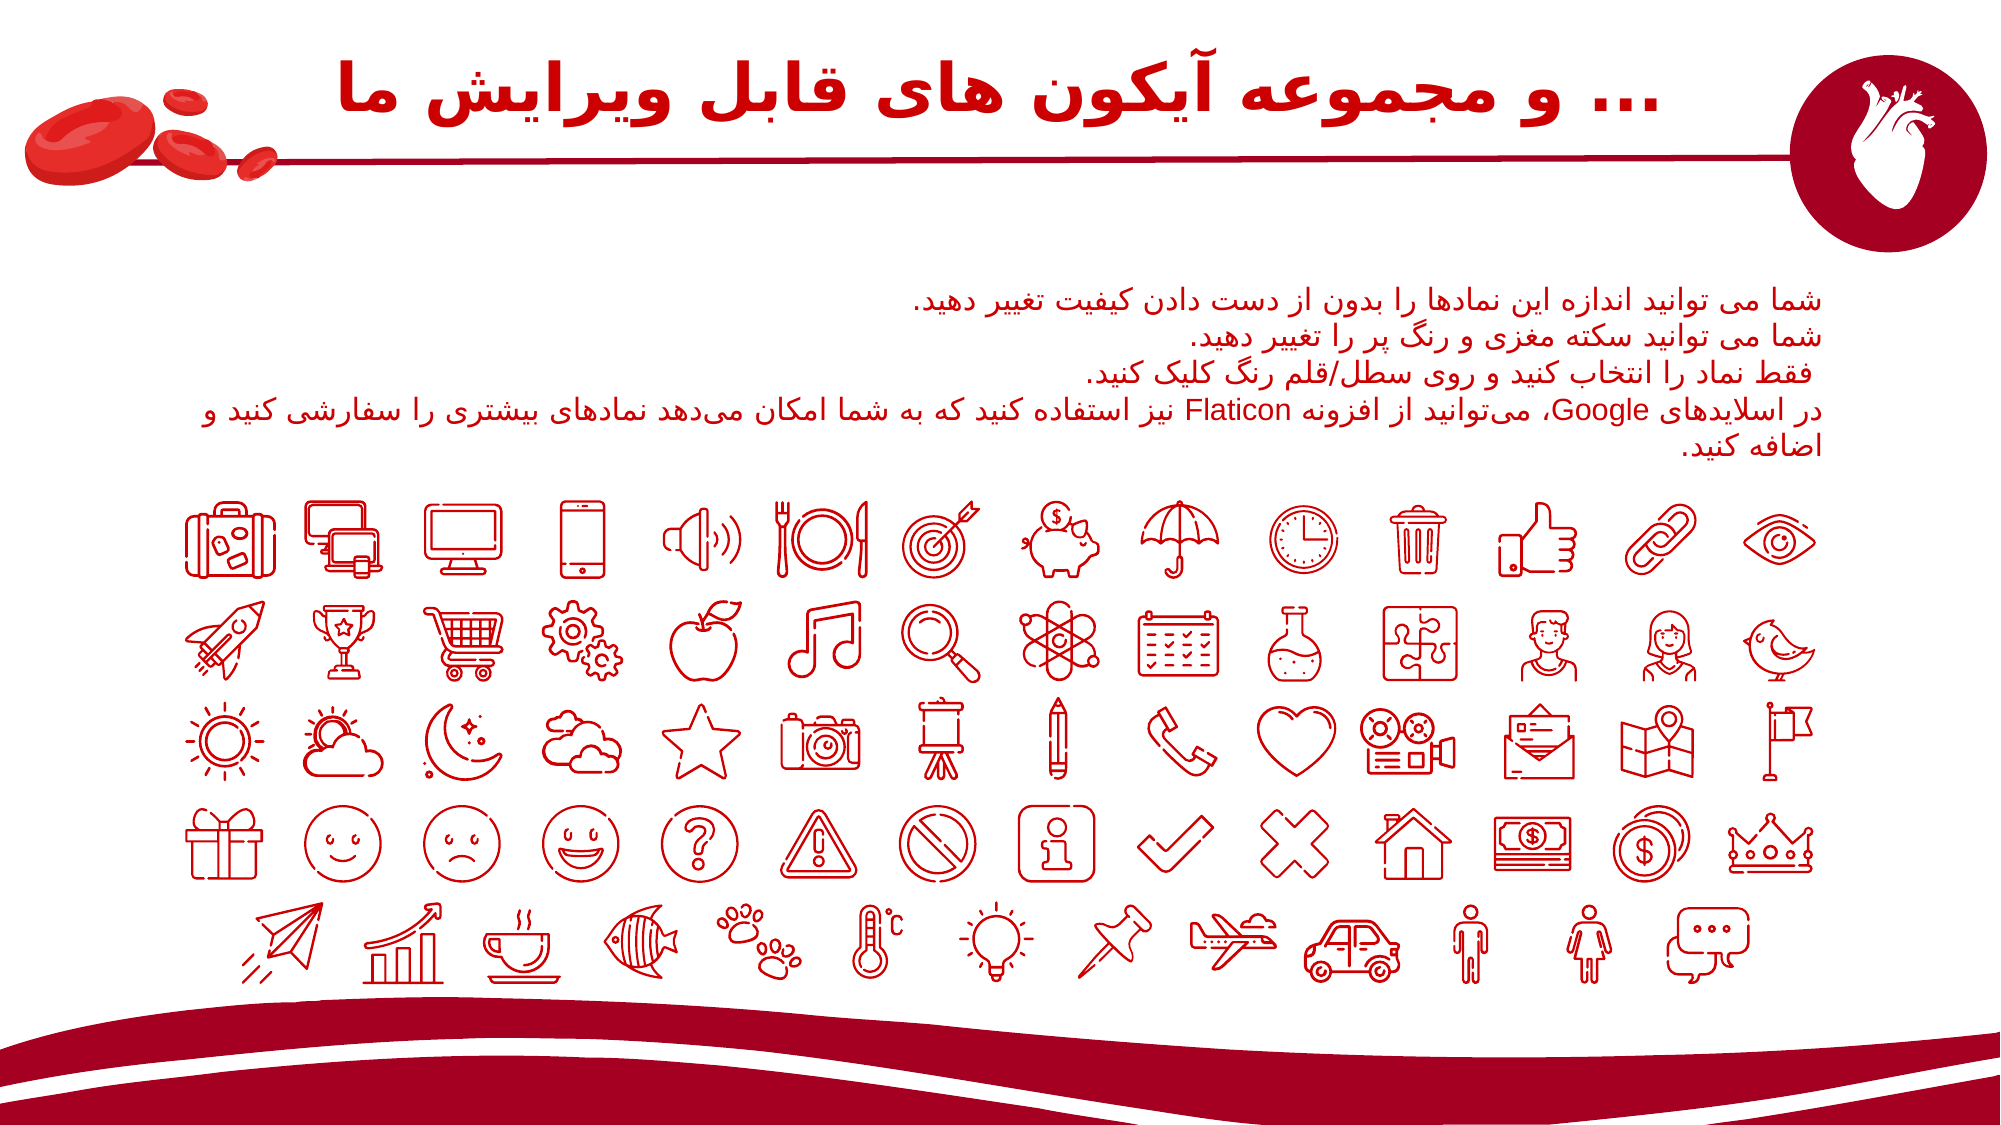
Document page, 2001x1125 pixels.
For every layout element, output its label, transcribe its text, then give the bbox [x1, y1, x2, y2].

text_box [1742, 619, 1816, 682]
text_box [1303, 919, 1401, 984]
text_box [898, 603, 982, 684]
text_box [1140, 500, 1220, 579]
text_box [1189, 912, 1278, 971]
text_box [1666, 906, 1750, 985]
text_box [361, 902, 445, 985]
text_box [304, 500, 384, 579]
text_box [1727, 812, 1814, 874]
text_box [423, 503, 503, 576]
text_box [1049, 696, 1068, 780]
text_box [1520, 609, 1578, 682]
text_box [660, 804, 739, 884]
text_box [1261, 606, 1325, 682]
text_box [1136, 814, 1215, 874]
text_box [422, 804, 502, 883]
text_box [185, 808, 264, 880]
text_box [1620, 704, 1695, 779]
text_box [1374, 807, 1453, 880]
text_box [312, 604, 376, 680]
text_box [716, 903, 803, 981]
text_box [482, 908, 562, 985]
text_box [1017, 804, 1096, 883]
text_box شما می توانید اندازه این نمادها را بدون از دست دادن کیفیت تغییر دهید. شما می توانید سکته مغزی و رنگ پر را تغییر دهید. فقط نماد را انتخاب کنید و روی سطل/قلم رنگ کلیک کنید. در اسلایدهای Google، می‌توانید از افزونه Flaticon نیز استفاده کنید که به شما امکان می‌دهد نمادهای بیشتری را سفارشی کنید و اضافه کنید. [156, 259, 1844, 427]
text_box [184, 500, 277, 580]
text_box [1147, 706, 1218, 777]
text_box [1762, 701, 1813, 782]
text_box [1453, 904, 1489, 985]
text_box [422, 703, 504, 782]
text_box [852, 904, 904, 980]
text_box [1498, 501, 1578, 578]
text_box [559, 499, 606, 580]
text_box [1611, 804, 1694, 883]
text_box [660, 703, 742, 780]
text_box [902, 500, 981, 579]
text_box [1389, 504, 1448, 575]
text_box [422, 606, 505, 682]
text_box [542, 709, 623, 774]
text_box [1259, 808, 1330, 880]
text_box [1642, 610, 1697, 682]
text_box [1256, 705, 1337, 778]
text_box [241, 901, 324, 985]
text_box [1742, 513, 1817, 566]
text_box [603, 904, 679, 980]
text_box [184, 701, 265, 782]
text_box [1357, 707, 1456, 775]
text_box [787, 600, 862, 679]
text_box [302, 705, 385, 778]
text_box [1018, 600, 1102, 682]
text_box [1137, 610, 1220, 677]
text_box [1503, 703, 1575, 780]
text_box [774, 500, 868, 579]
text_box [1493, 816, 1572, 872]
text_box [183, 600, 266, 681]
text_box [541, 804, 621, 883]
text_box [1078, 904, 1152, 979]
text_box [898, 804, 977, 883]
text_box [669, 599, 743, 682]
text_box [958, 901, 1035, 983]
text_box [918, 696, 965, 781]
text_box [303, 804, 383, 883]
title ... و مجموعه آیکون های قابل ویرایش ما [156, 25, 1844, 131]
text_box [780, 712, 861, 771]
text_box [1382, 606, 1458, 682]
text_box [662, 507, 743, 572]
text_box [779, 808, 859, 879]
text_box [541, 599, 624, 682]
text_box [1565, 904, 1613, 985]
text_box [1020, 500, 1100, 579]
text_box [1623, 503, 1699, 576]
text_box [1269, 504, 1339, 575]
